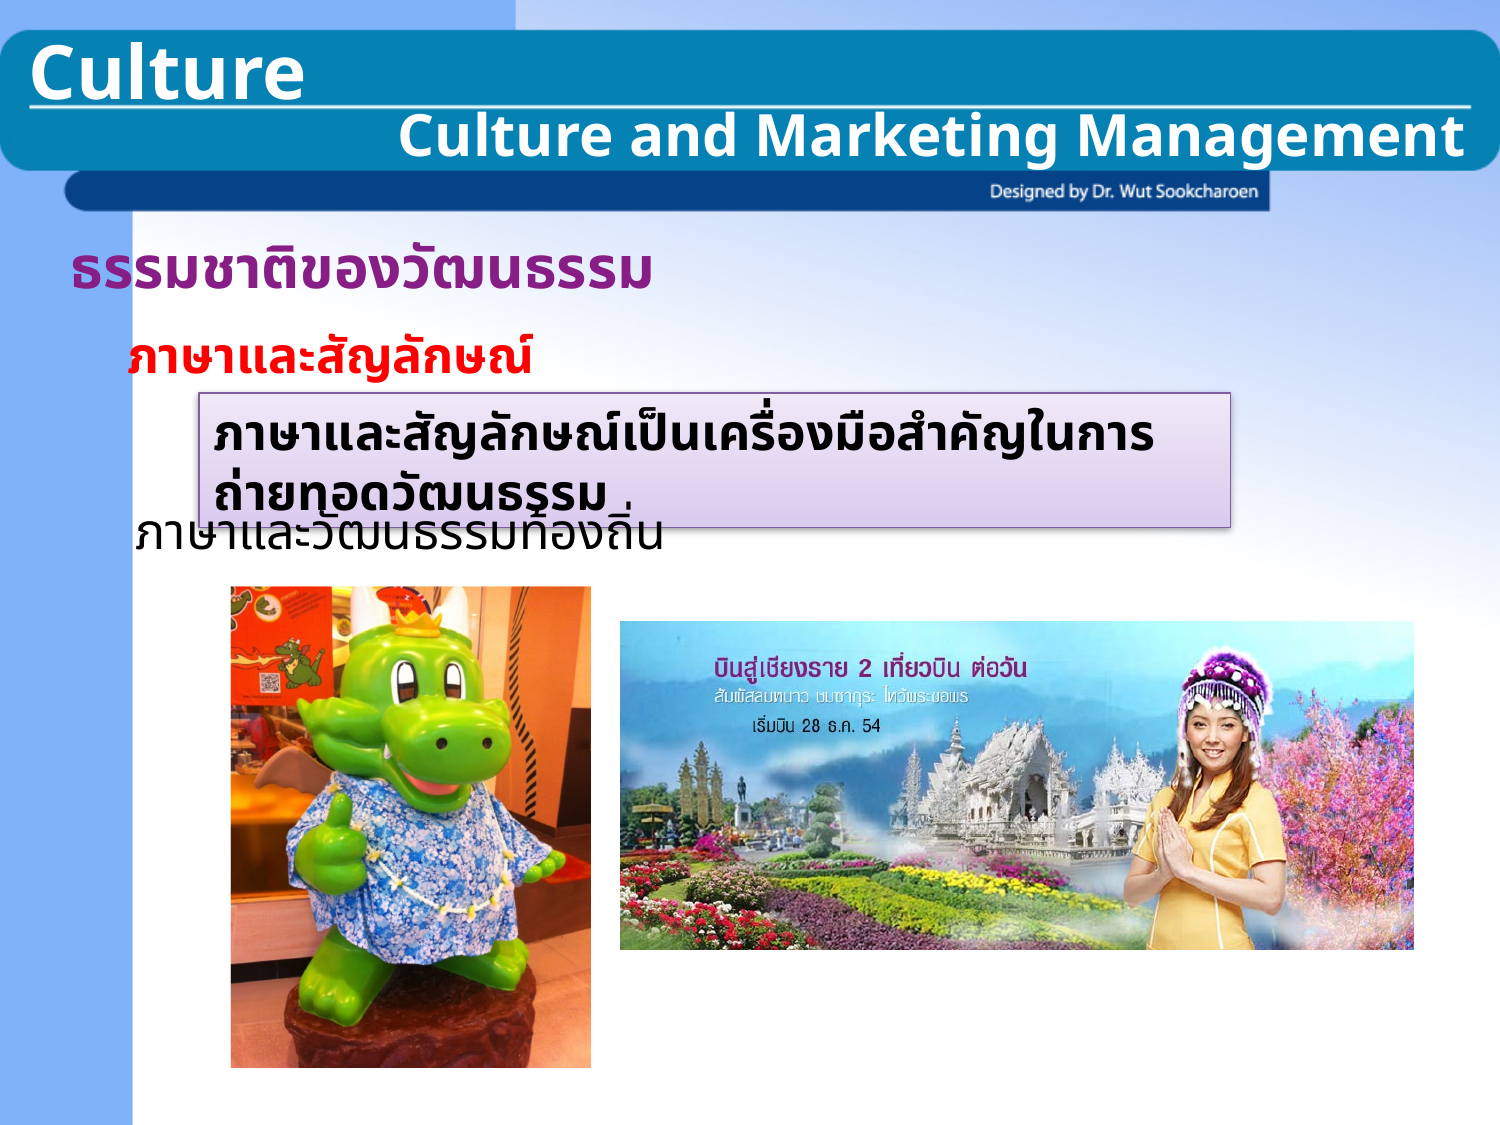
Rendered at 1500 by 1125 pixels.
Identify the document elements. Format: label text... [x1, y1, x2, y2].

text_box ธรรมชาติของวัฒนธรรม [56, 222, 671, 308]
text_box ภาษาและสัญลักษณ์ [112, 316, 550, 392]
text_box Culture [13, 32, 1475, 107]
picture [0, 0, 1500, 54]
text_box Culture and Marketing Management [37, 108, 1481, 172]
picture [0, 146, 1500, 1125]
text_box ภาษาและสัญลักษณ์เป็นเครื่องมือสำคัญในการถ่ายทอดวัฒนธรรม [198, 392, 1231, 528]
text_box ภาษาและวัฒนธรรมท้องถิ่น [121, 492, 682, 567]
